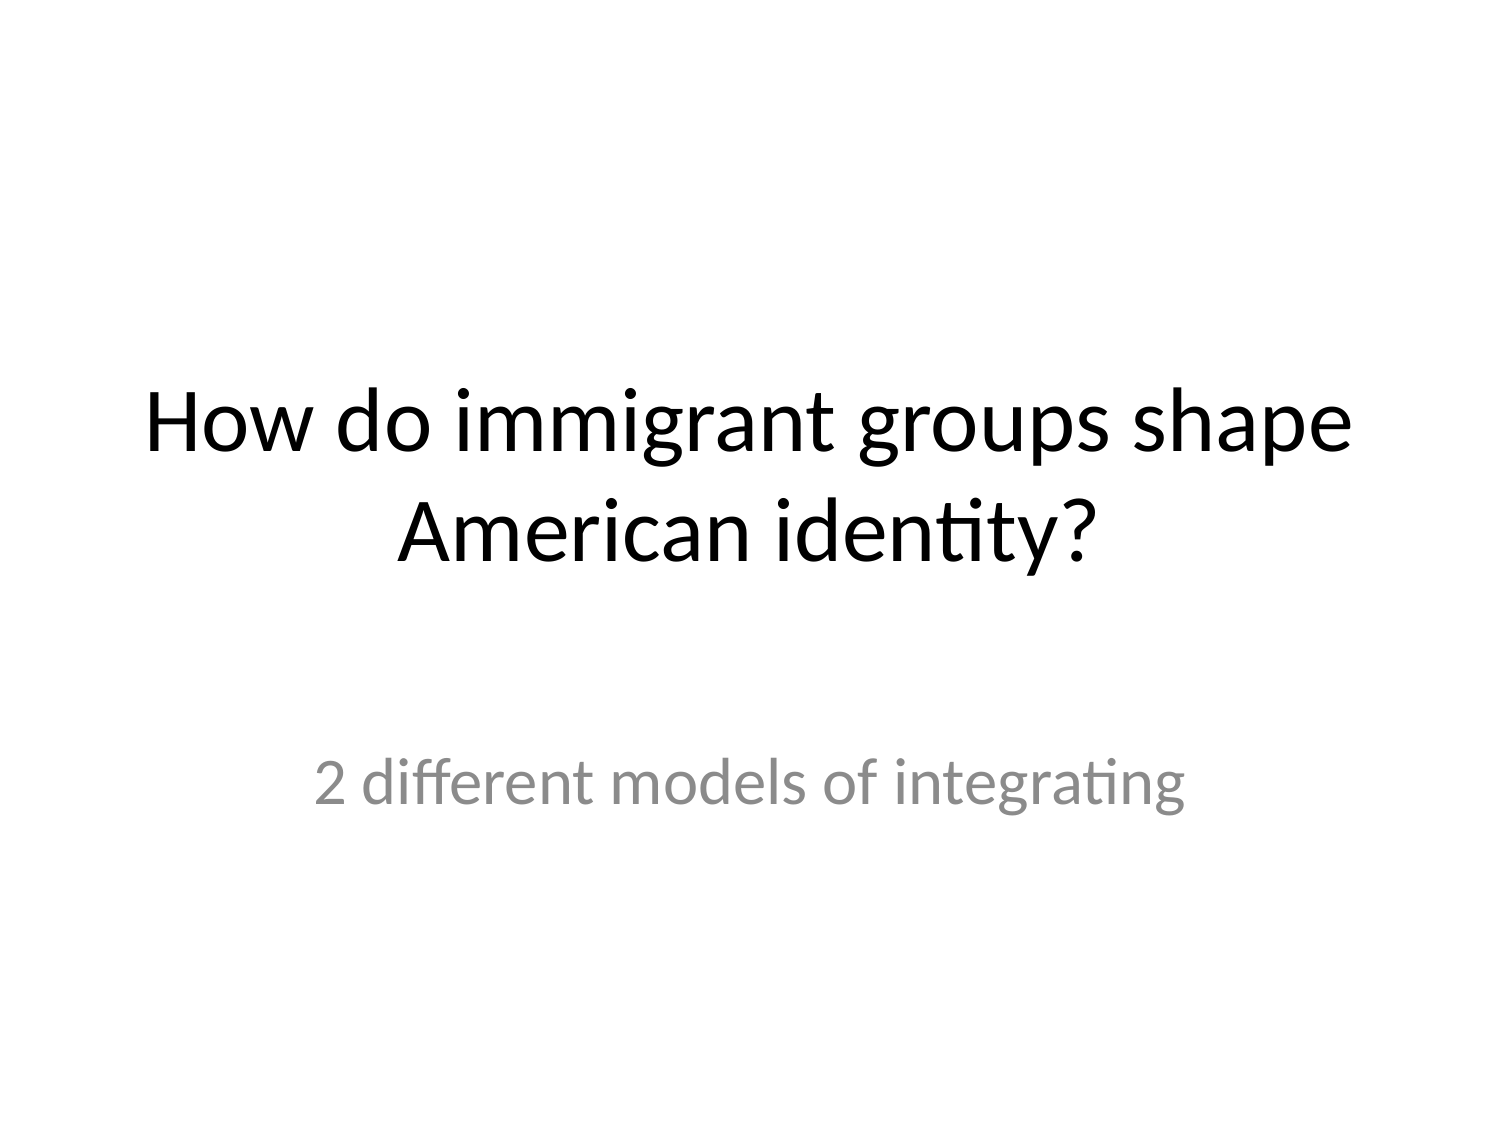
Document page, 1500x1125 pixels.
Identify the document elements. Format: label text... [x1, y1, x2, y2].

subtitle 2 different models of integrating [225, 637, 1275, 925]
title How do immigrant groups shape American identity? [112, 349, 1388, 591]
